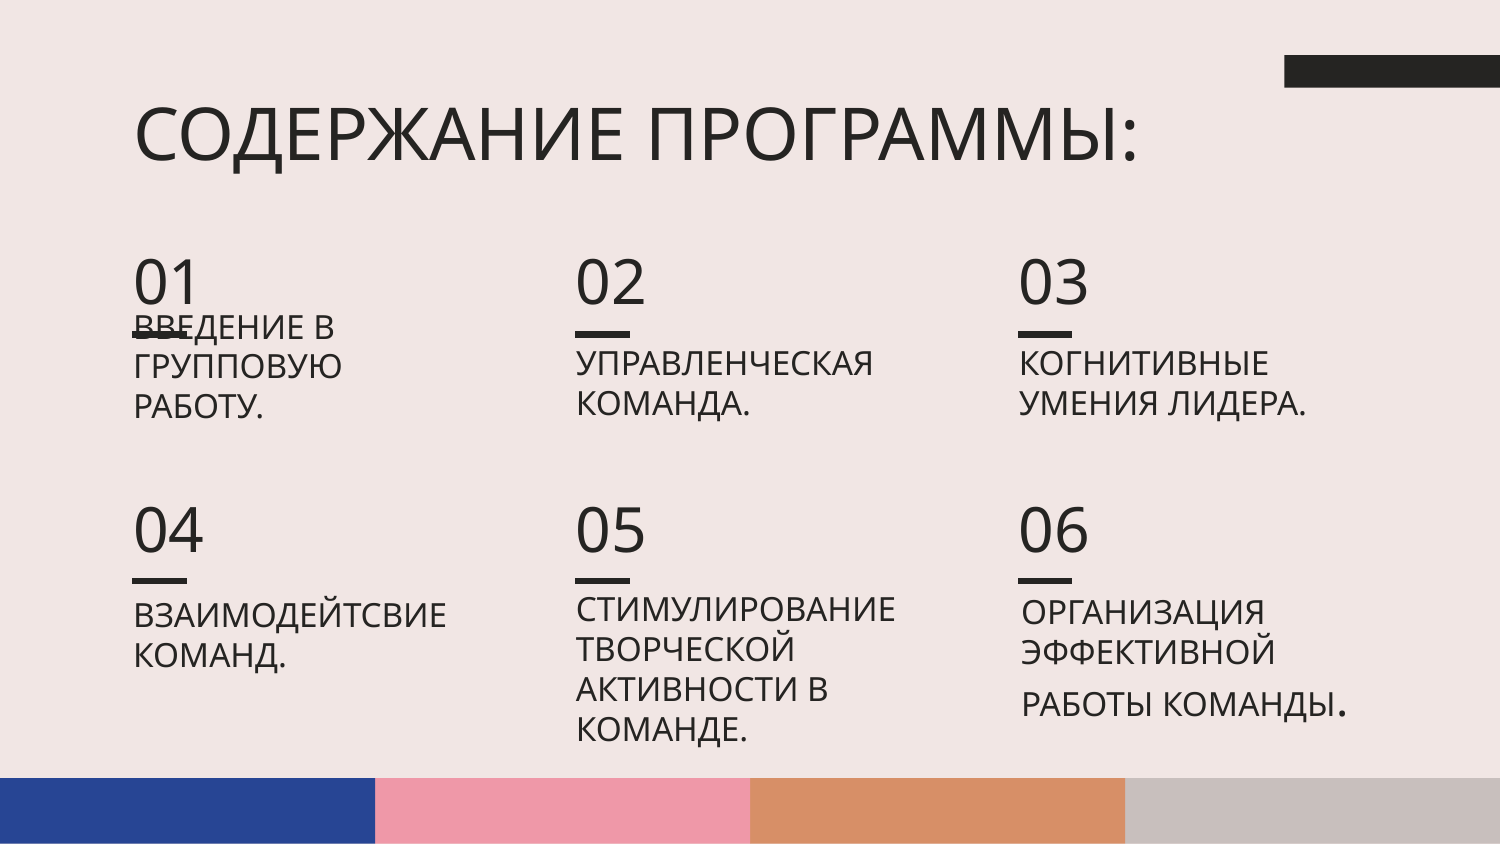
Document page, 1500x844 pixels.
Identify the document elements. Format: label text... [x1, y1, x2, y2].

title СОДЕРЖАНИЕ ПРОГРАММЫ: [118, 72, 1382, 167]
title 01 [118, 242, 239, 317]
subtitle СТИМУЛИРОВАНИЕ ТВОРЧЕСКОЙ АКТИВНОСТИ В КОМАНДЕ. [560, 688, 940, 764]
title 05 [560, 490, 682, 564]
subtitle КОГНИТИВНЫЕ УМЕНИЯ ЛИДЕРА. [1003, 362, 1382, 437]
subtitle УПРАВЛЕНЧЕСКАЯ КОМАНДА. [560, 362, 940, 437]
title 03 [1003, 242, 1125, 317]
title 02 [560, 242, 682, 317]
title 06 [1003, 490, 1125, 564]
subtitle ВЗАИМОДЕЙТСВИЕ КОМАНД. [118, 614, 497, 689]
title 04 [118, 490, 239, 564]
subtitle ОРГАНИЗАЦИЯ ЭФФЕКТИВНОЙ РАБОТЫ КОМАНДЫ. [1006, 705, 1385, 741]
subtitle ВВЕДЕНИЕ В ГРУППОВУЮ РАБОТУ. [118, 366, 497, 441]
